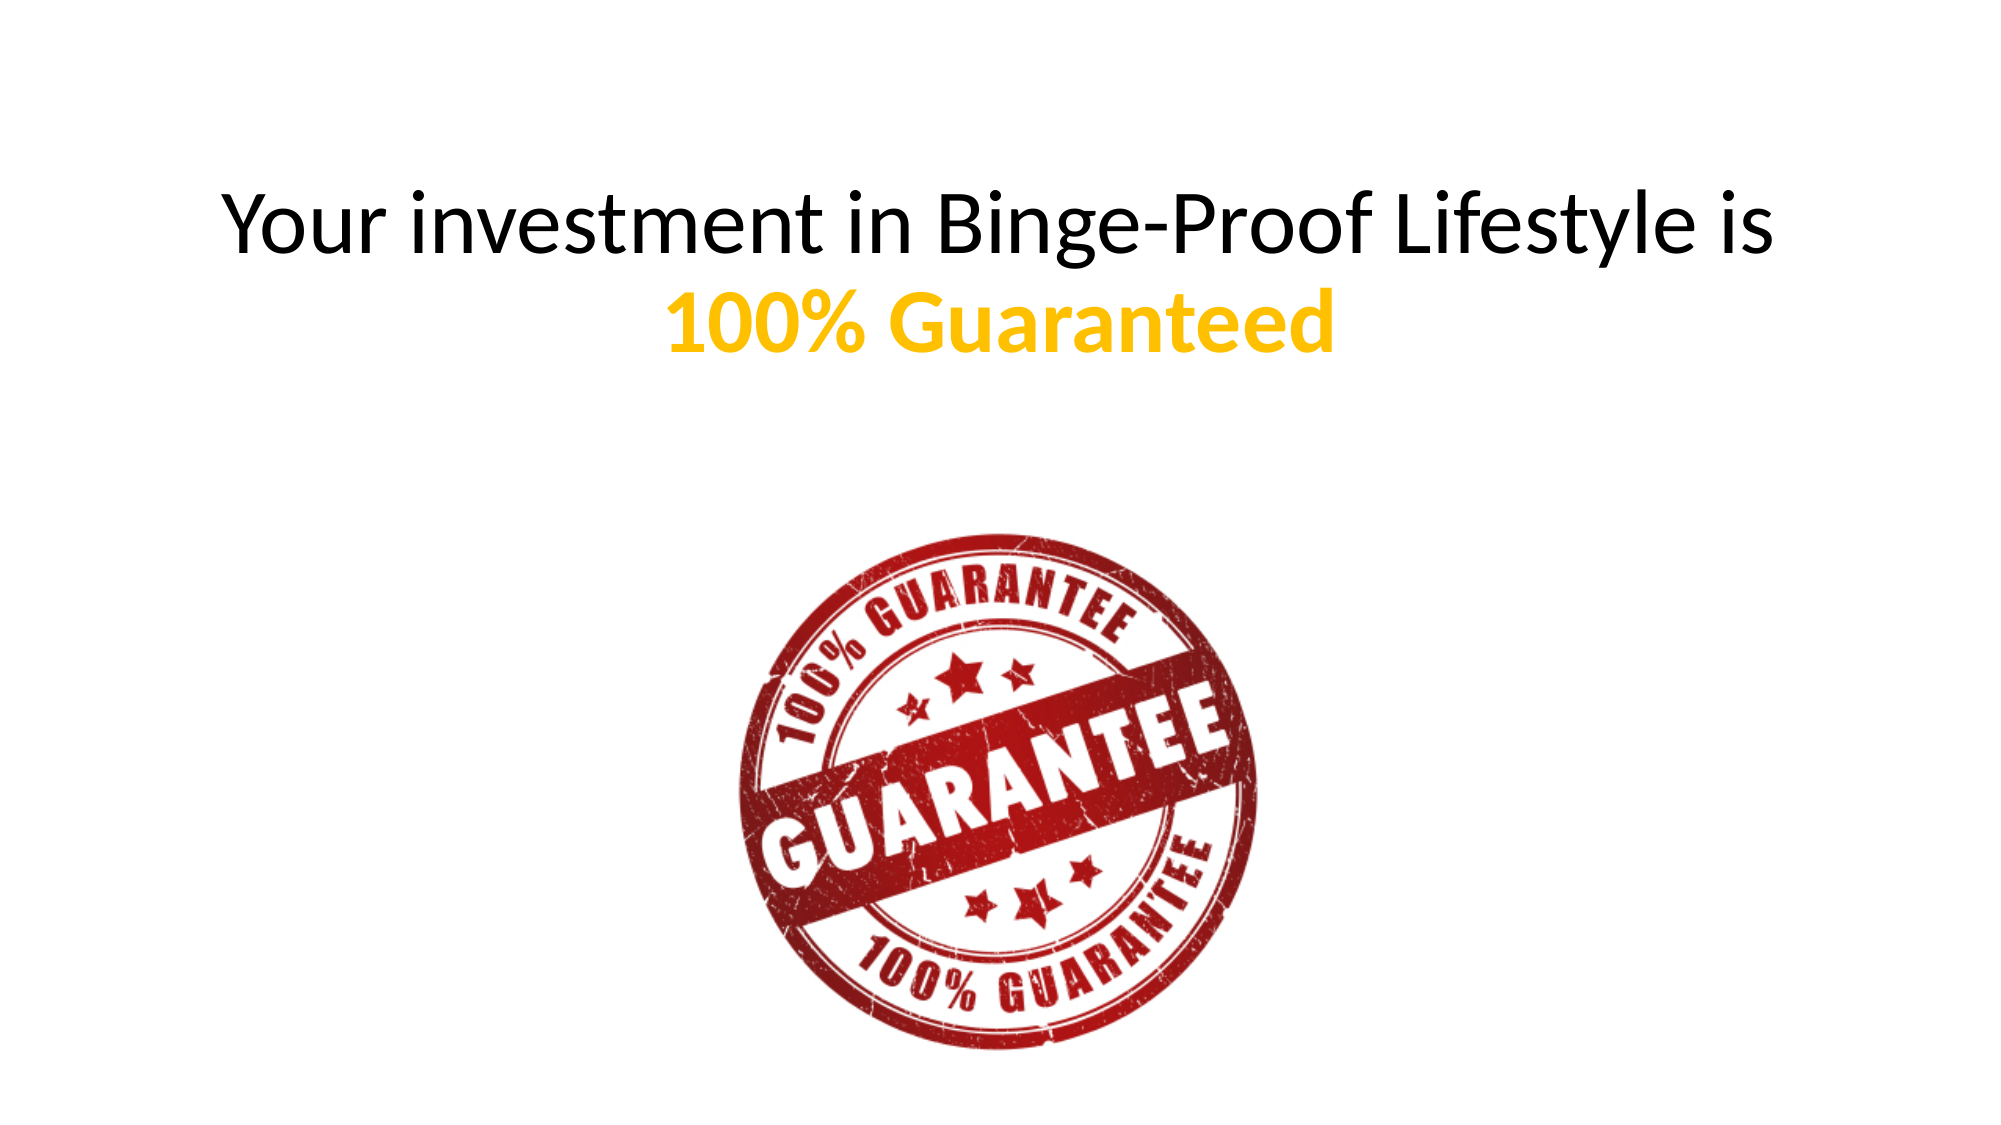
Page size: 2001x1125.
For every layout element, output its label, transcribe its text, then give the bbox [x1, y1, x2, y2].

list Your investment in Binge-Proof Lifestyle is 100% Guaranteed [137, 166, 1863, 881]
picture [728, 523, 1272, 1065]
